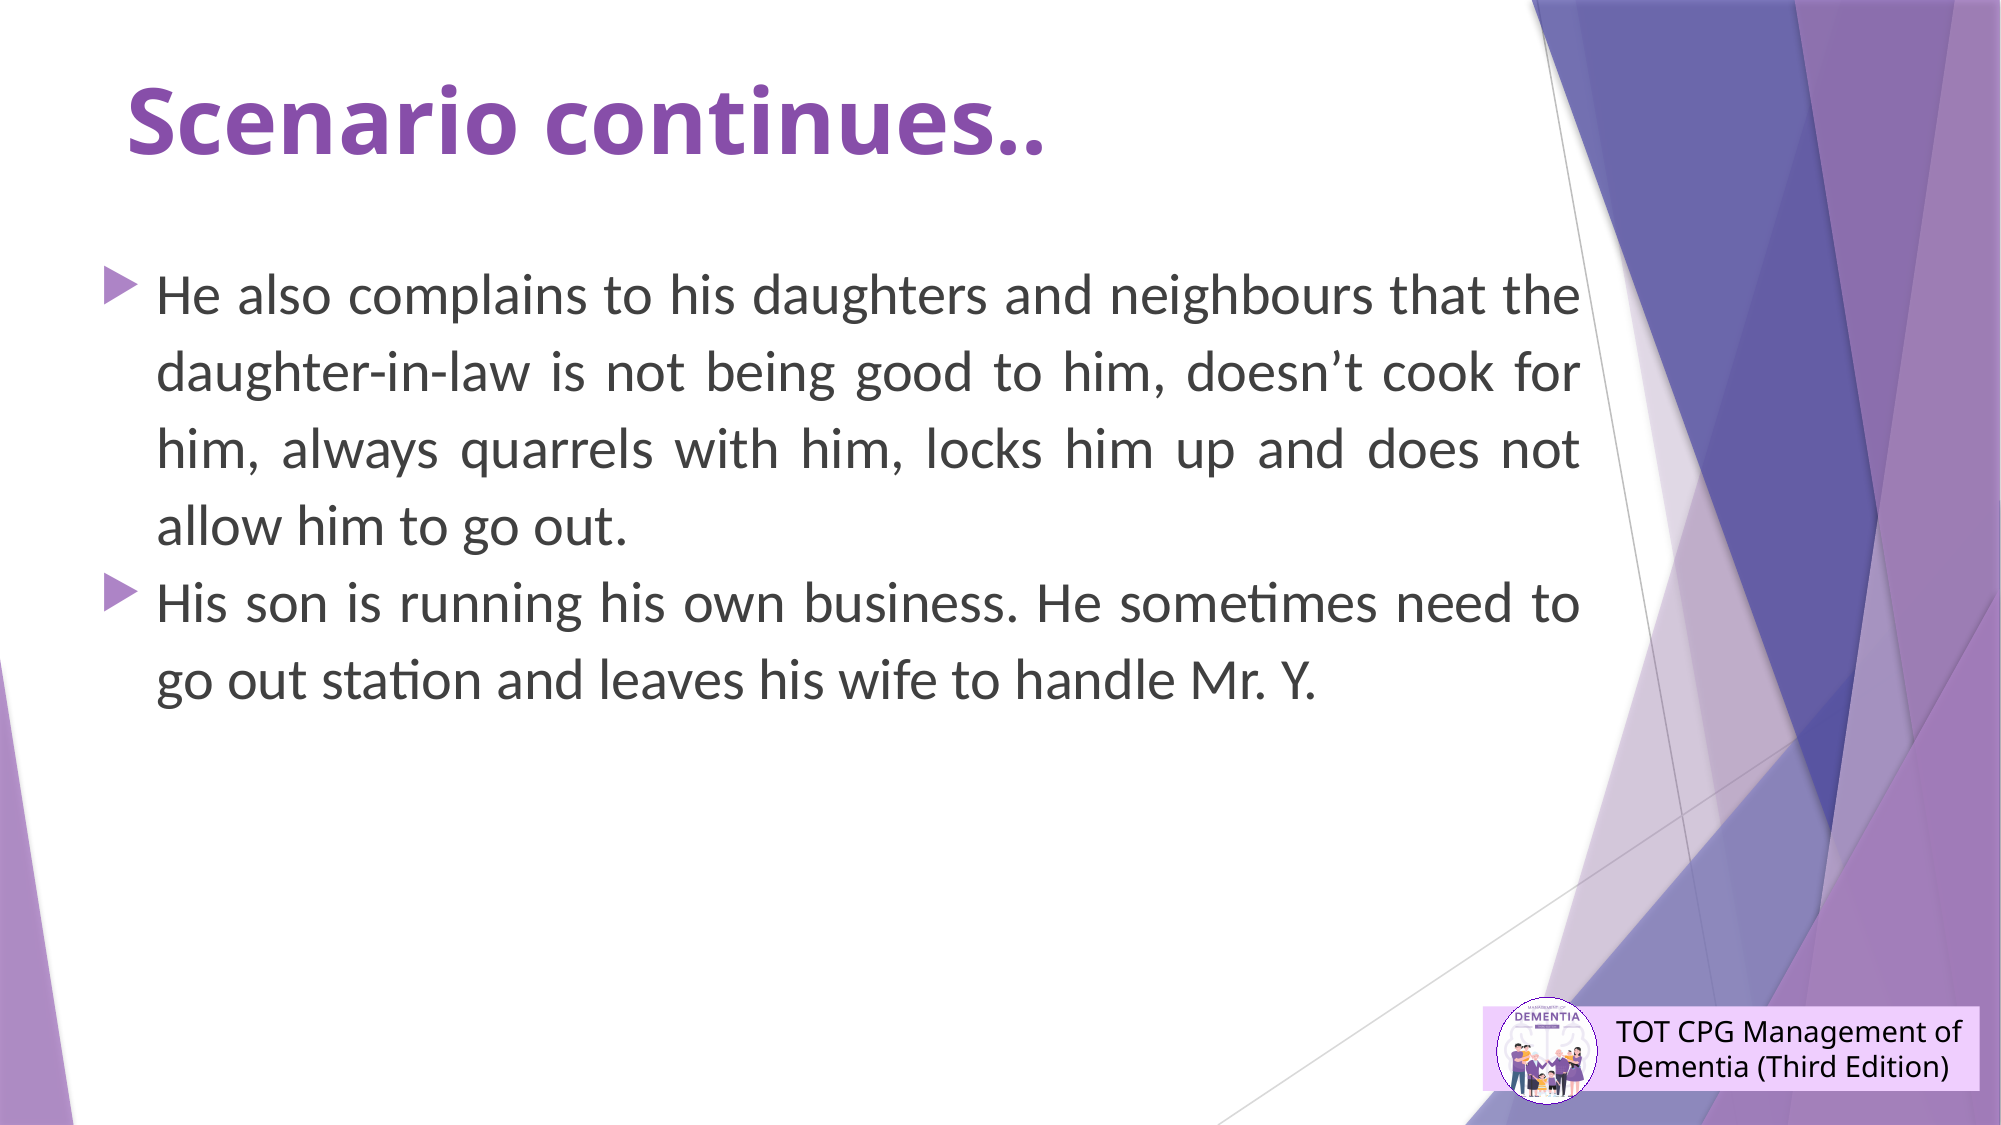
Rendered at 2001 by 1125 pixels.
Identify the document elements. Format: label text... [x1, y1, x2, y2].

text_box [1482, 996, 1981, 1105]
list He also complains to his daughters and neighbours that the daughter-in-law is not being good to him, doesn’t cook for him, always quarrels with him, locks him up and does not allow him to go out. His son is running his own business. He sometimes need to go out station and leaves his wife to handle Mr. Y. [84, 242, 1598, 1039]
title Scenario continues.. [111, 55, 1522, 242]
